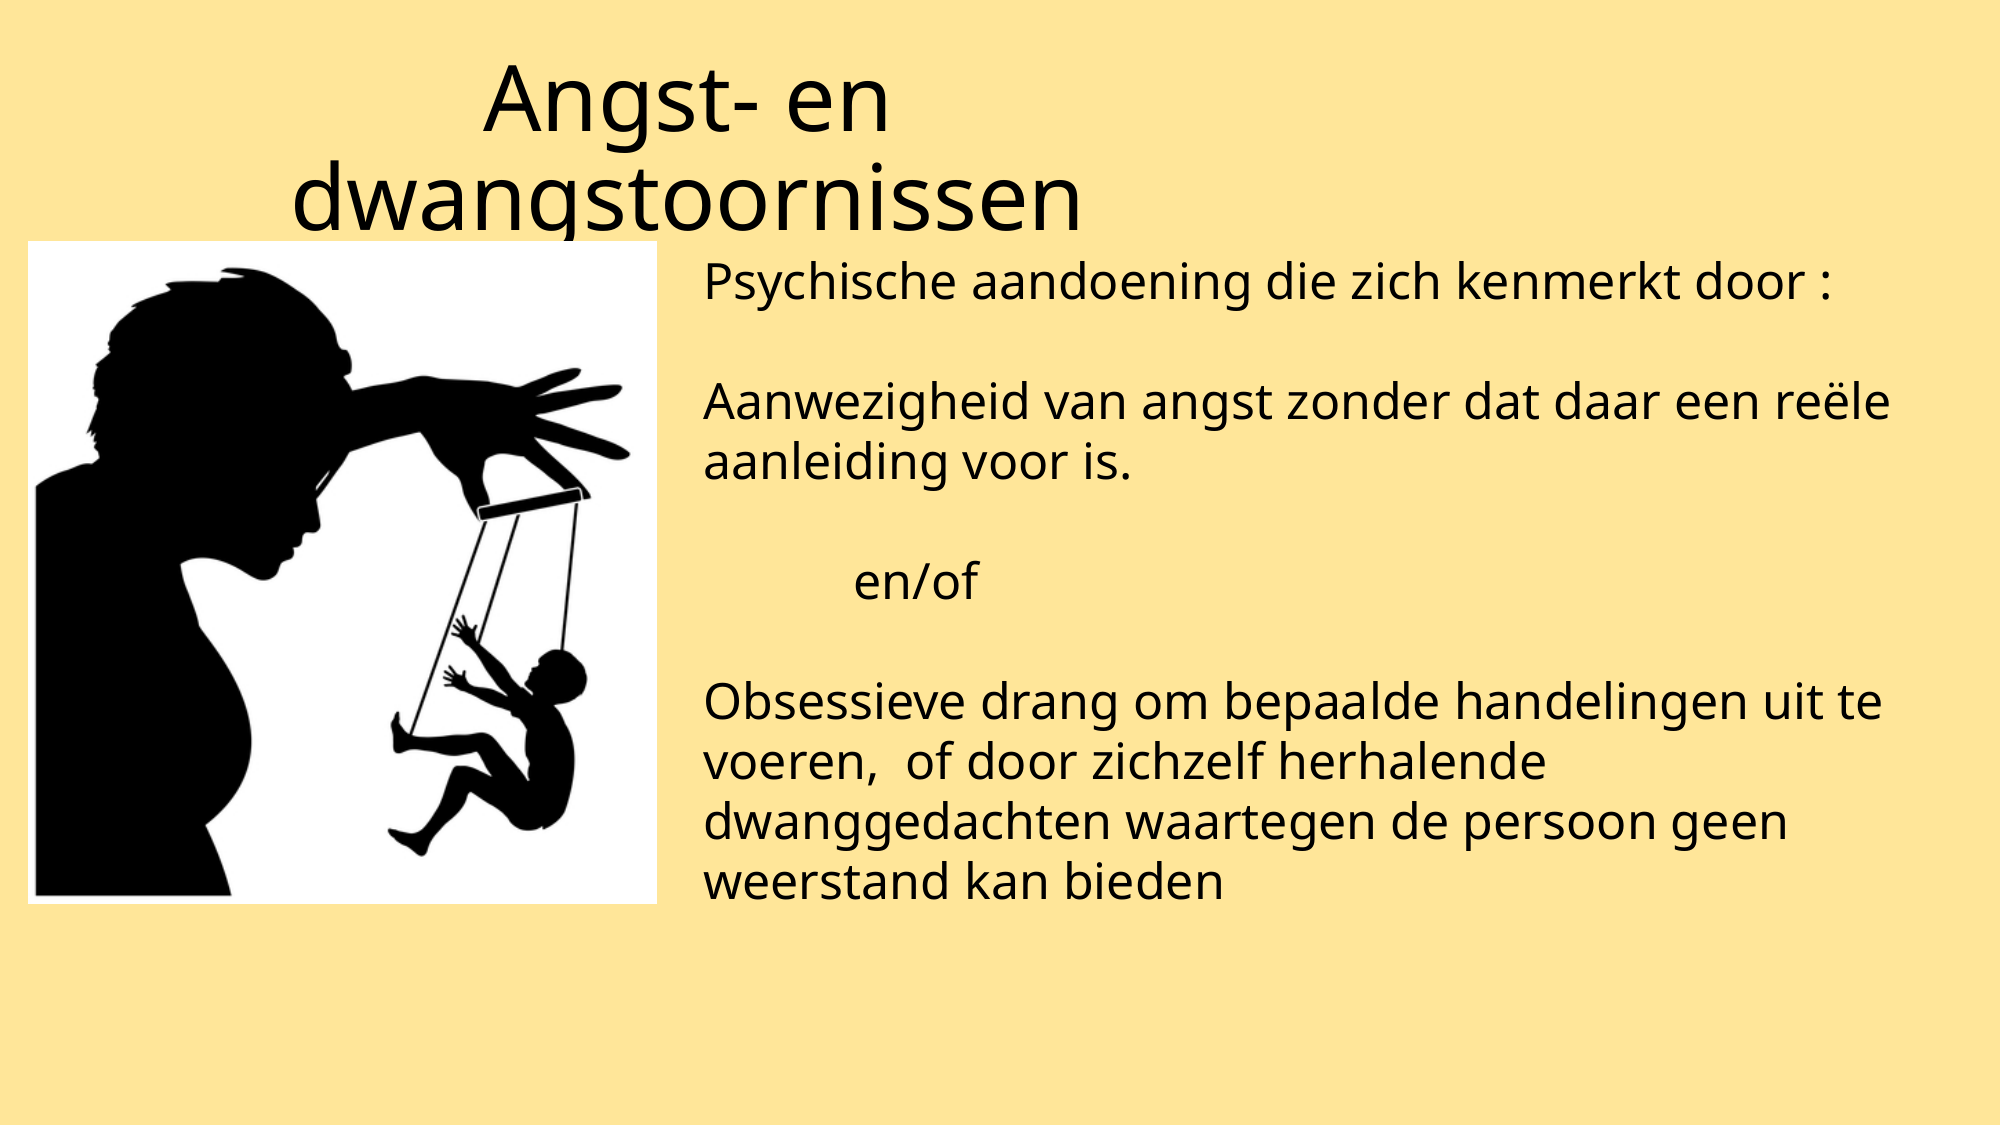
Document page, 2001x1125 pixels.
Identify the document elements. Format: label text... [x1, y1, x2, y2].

text_box Psychische aandoening die zich kenmerkt door : Aanwezigheid van angst zonder dat daar een reële aanleiding voor is. en/of Obsessieve drang om bepaalde handelingen uit te voeren, of door zichzelf herhalende dwanggedachten waartegen de persoon geen weerstand kan bieden [688, 241, 1978, 917]
subtitle Angst- en dwangstoornissen [86, 45, 1291, 158]
picture [28, 241, 657, 904]
